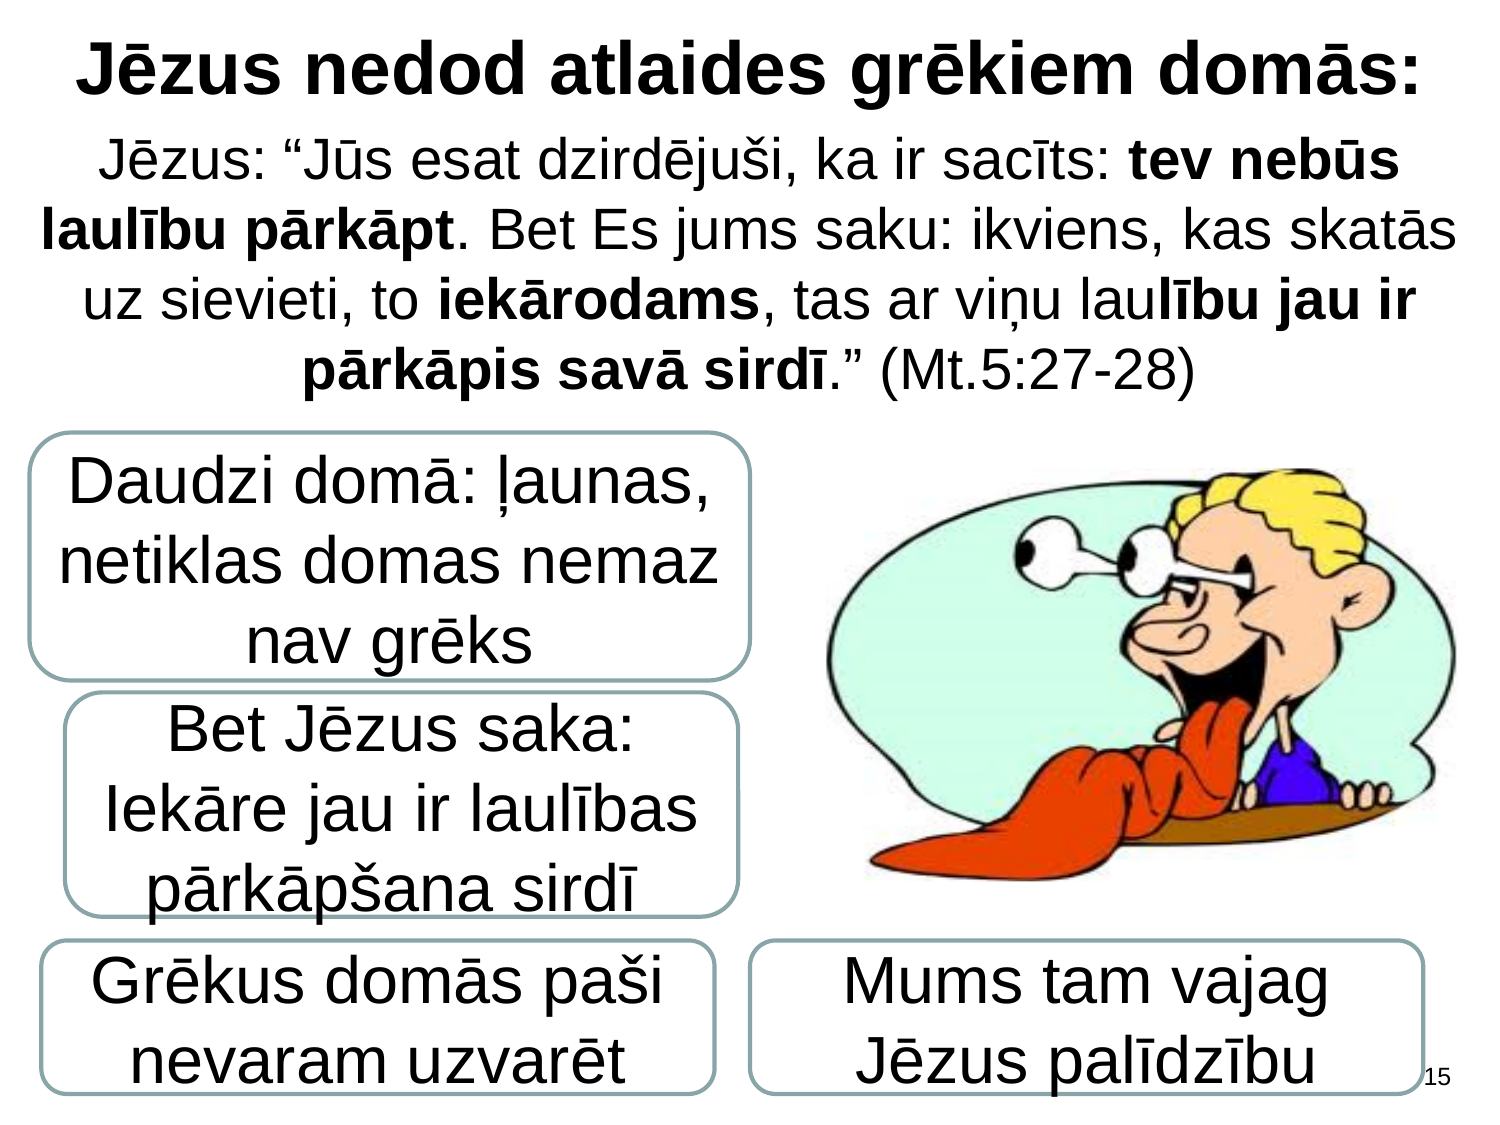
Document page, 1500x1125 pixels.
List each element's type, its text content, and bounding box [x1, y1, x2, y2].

text_box Mums tam vajag Jēzus palīdzību [747, 938, 1426, 1097]
title Jēzus nedod atlaides grēkiem domās: [0, 30, 1500, 98]
text_box Jēzus: “Jūs esat dzirdējuši, ka ir sacīts: tev nebūs laulību pārkāpt. Bet Es jums saku: ikviens, kas skatās uz sievieti, to iekārodams, tas ar viņu laulību jau ir pārkāpis savā sirdī.” (Mt.5:27-28) [0, 113, 1500, 409]
text_box Daudzi domā: ļaunas, netiklas domas nemaz nav grēks [27, 430, 753, 683]
text_box 15 [1116, 1023, 1467, 1099]
picture [825, 467, 1459, 882]
text_box Bet Jēzus saka: Iekāre jau ir laulības pārkāpšana sirdī [62, 690, 741, 919]
text_box Grēkus domās paši nevaram uzvarēt [39, 938, 717, 1097]
